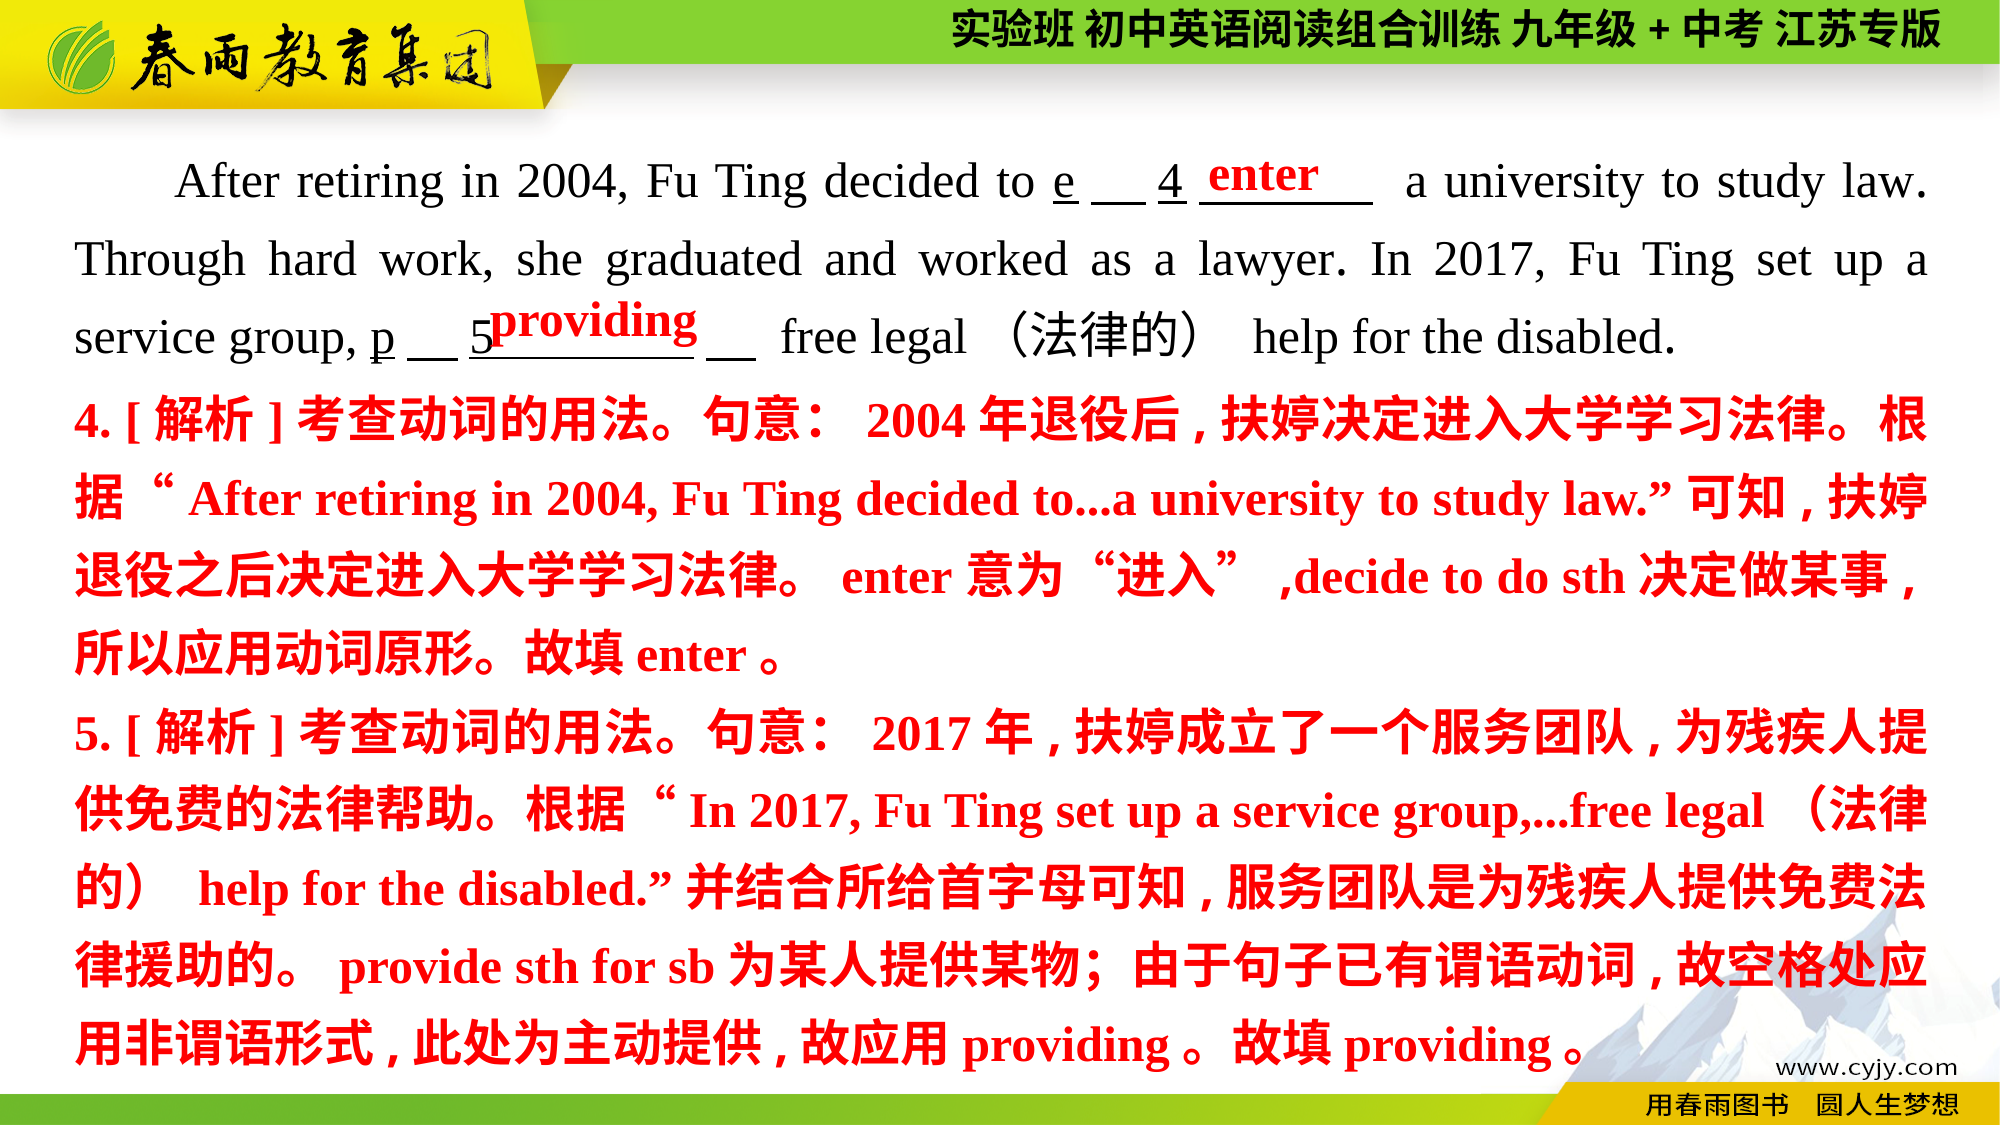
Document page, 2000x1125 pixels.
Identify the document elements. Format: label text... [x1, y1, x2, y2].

text_box 4. [解析]考查动词的用法。句意：2004年退役后,扶婷决定进入大学学习法律。根据“After retiring in 2004, Fu Ting decided to...a university to study law.”可知,扶婷退役之后决定进入大学学习法律。enter意为“进入”,decide to do sth决定做某事,所以应用动词原形。故填enter。 [59, 361, 1944, 674]
text_box providing [475, 278, 713, 354]
picture [0, 0, 2000, 1125]
text_box enter [1193, 133, 1335, 208]
text_box 5. [解析]考查动词的用法。句意：2017年,扶婷成立了一个服务团队,为残疾人提供免费的法律帮助。根据“In 2017, Fu Ting set up a service group,...free legal（法律的） help for the disabled.”并结合所给首字母可知,服务团队是为残疾人提供免费法律援助的。provide sth for sb为某人提供某物；由于句子已有谓语动词,故空格处应用非谓语形式,此处为主动提供,故应用providing。故填providing。 [59, 674, 1944, 1080]
list After retiring in 2004, Fu Ting decided to e 4 a university to study law. Through hard work, she graduated and worked as a lawyer. In 2017, Fu Ting set up a service group, p 5 free legal（法律的） help for the disabled. [59, 122, 1944, 361]
